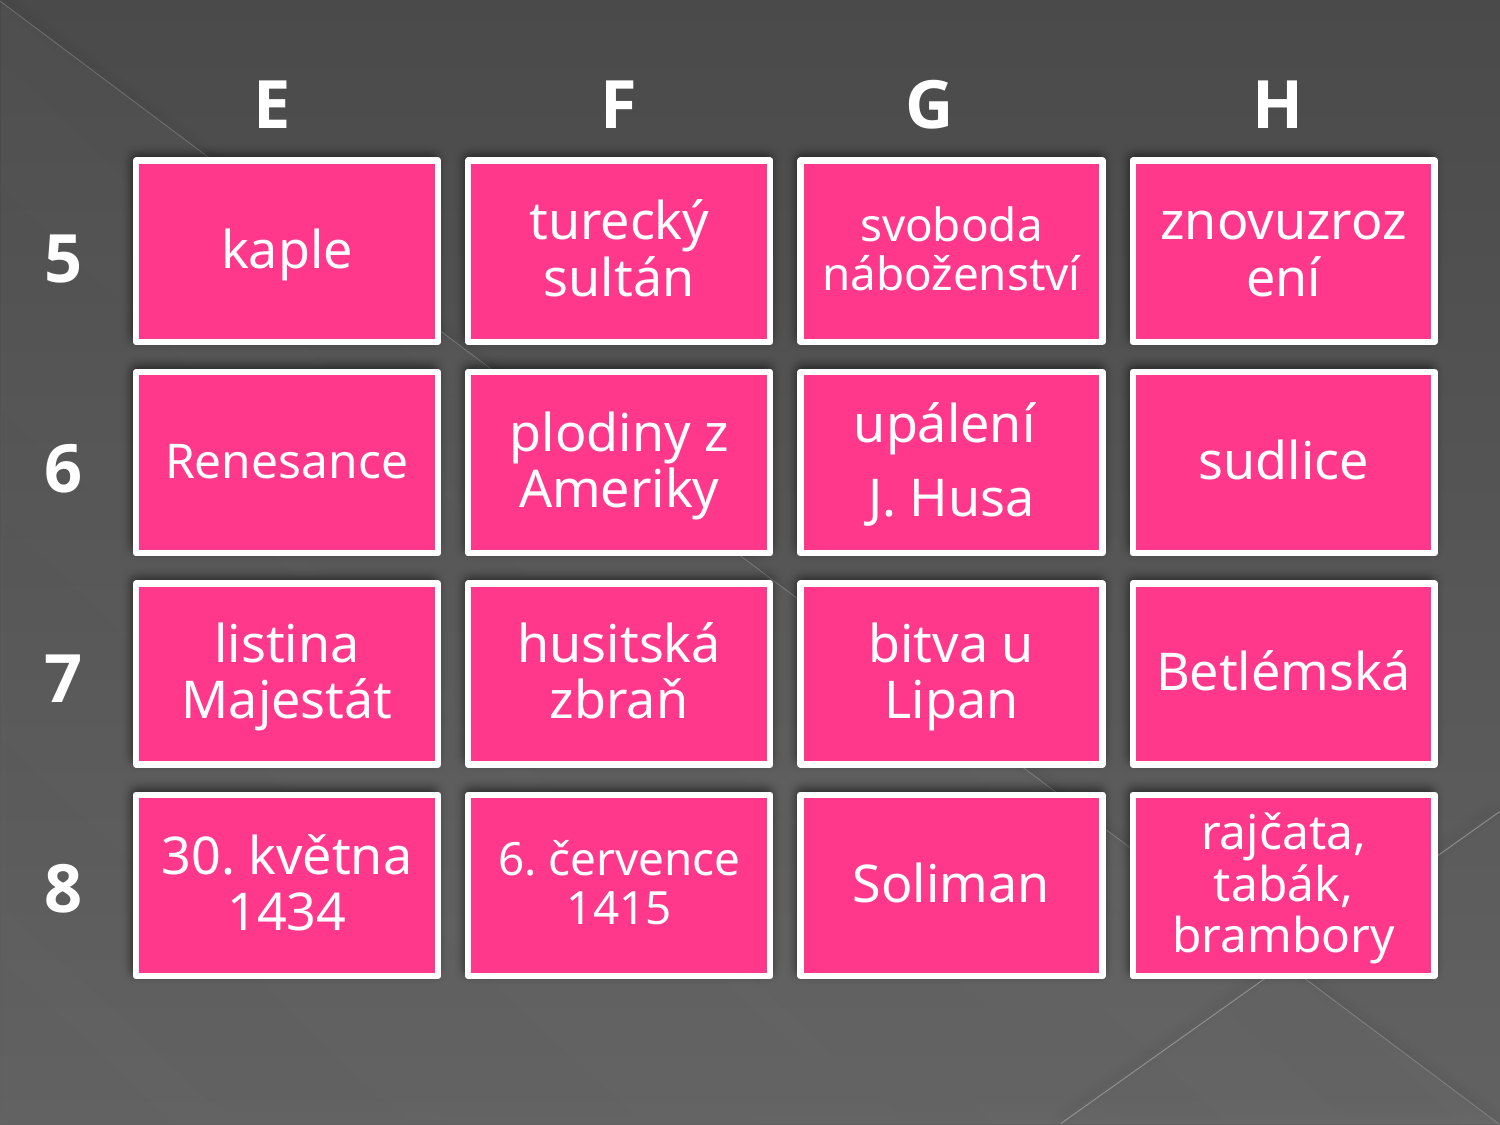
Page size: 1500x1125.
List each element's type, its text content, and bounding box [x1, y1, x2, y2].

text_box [135, 101, 1436, 1036]
text_box E F G H [135, 54, 1471, 150]
text_box 5 6 7 8 [29, 208, 124, 1113]
